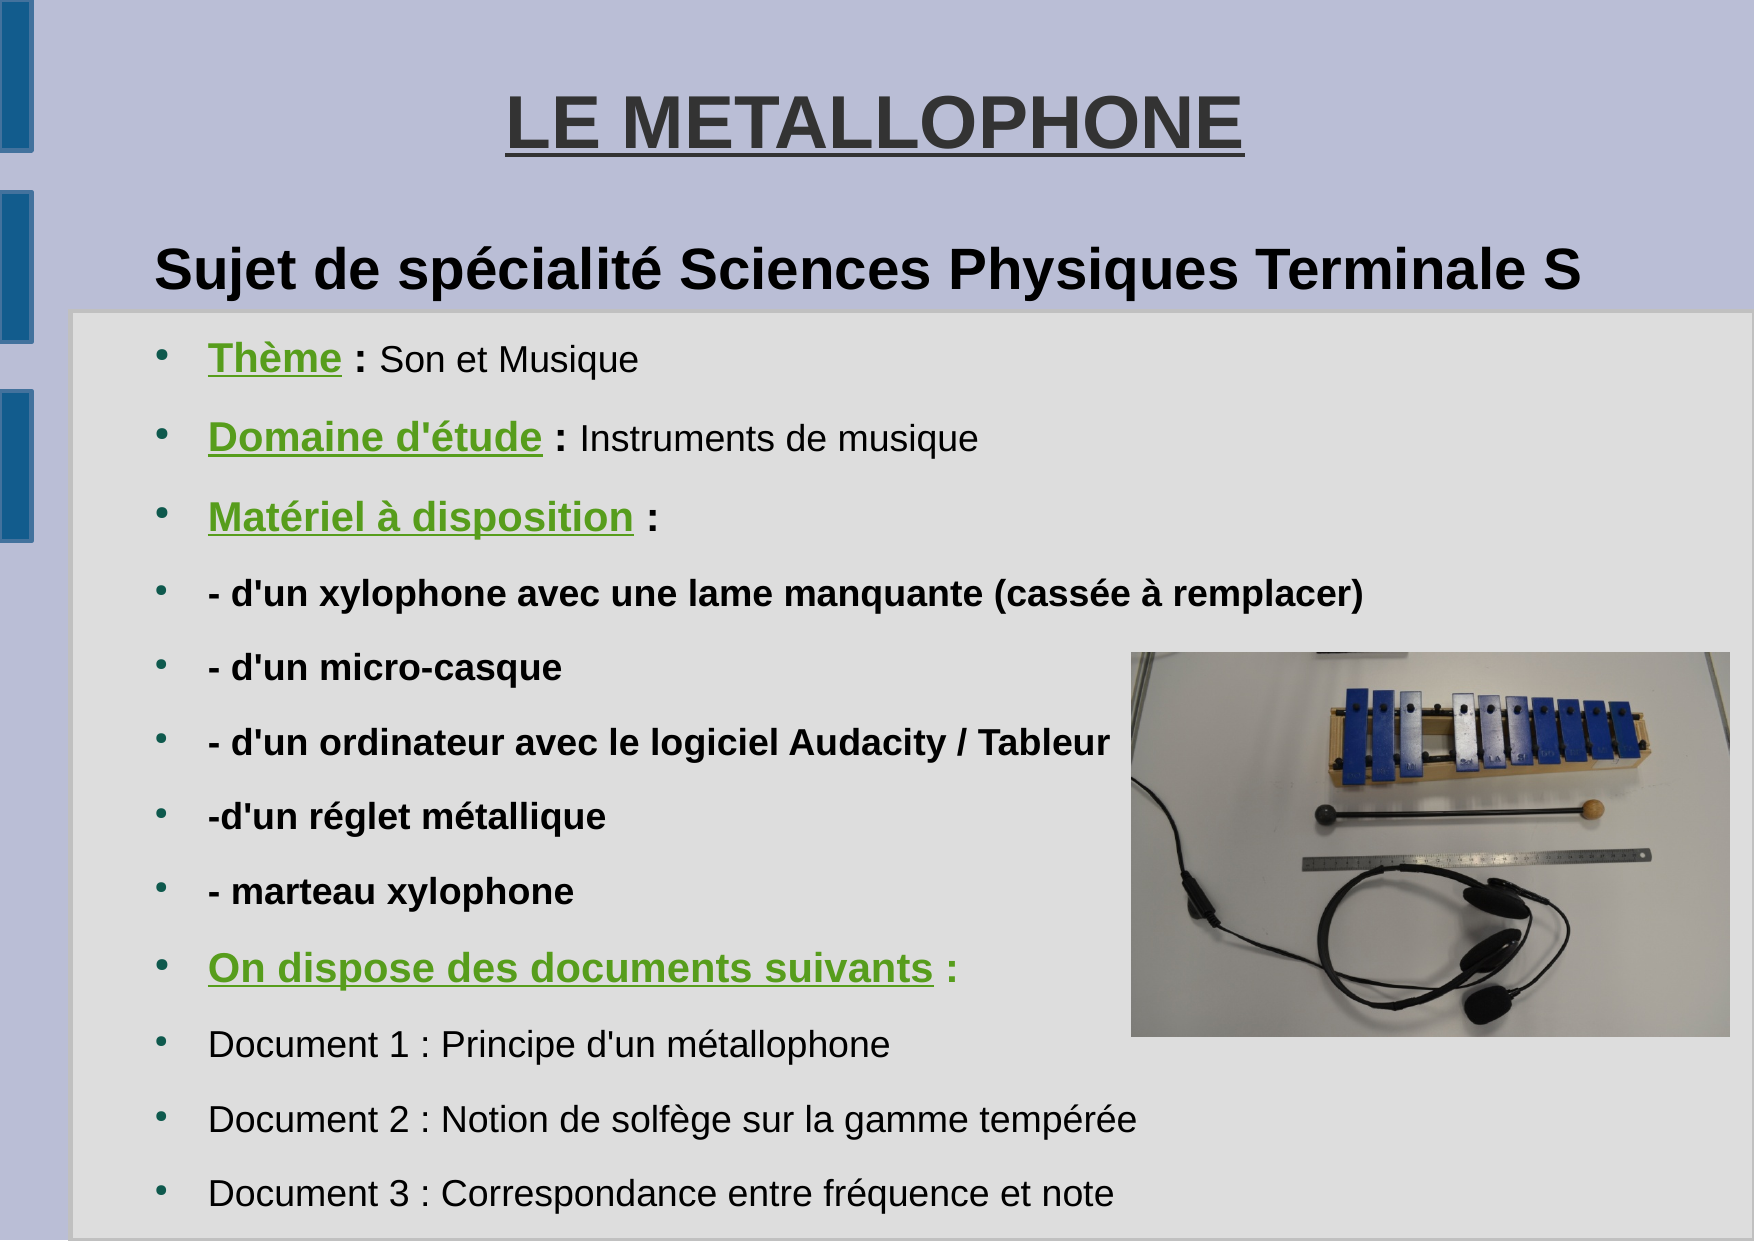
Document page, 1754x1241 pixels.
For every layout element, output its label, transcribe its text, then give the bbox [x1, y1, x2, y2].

picture [1131, 652, 1730, 1037]
list Sujet de spécialité Sciences Physiques Terminale S Thème : Son et Musique Domaine d'étude : Instruments de musique Matériel à disposition : - d'un xylophone avec une lame manquante (cassée à remplacer) - d'un micro-casque - d'un ordinateur avec le logiciel Audacity / Tableur -d'un réglet métallique - marteau xylophone On dispose des documents suivants : Document 1 : Principe d'un métallophone Document 2 : Notion de solfège sur la gamme tempérée Document 3 : Correspondance entre fréquence et note [136, 230, 1635, 1241]
title LE METALLOPHONE [136, 95, 1635, 230]
